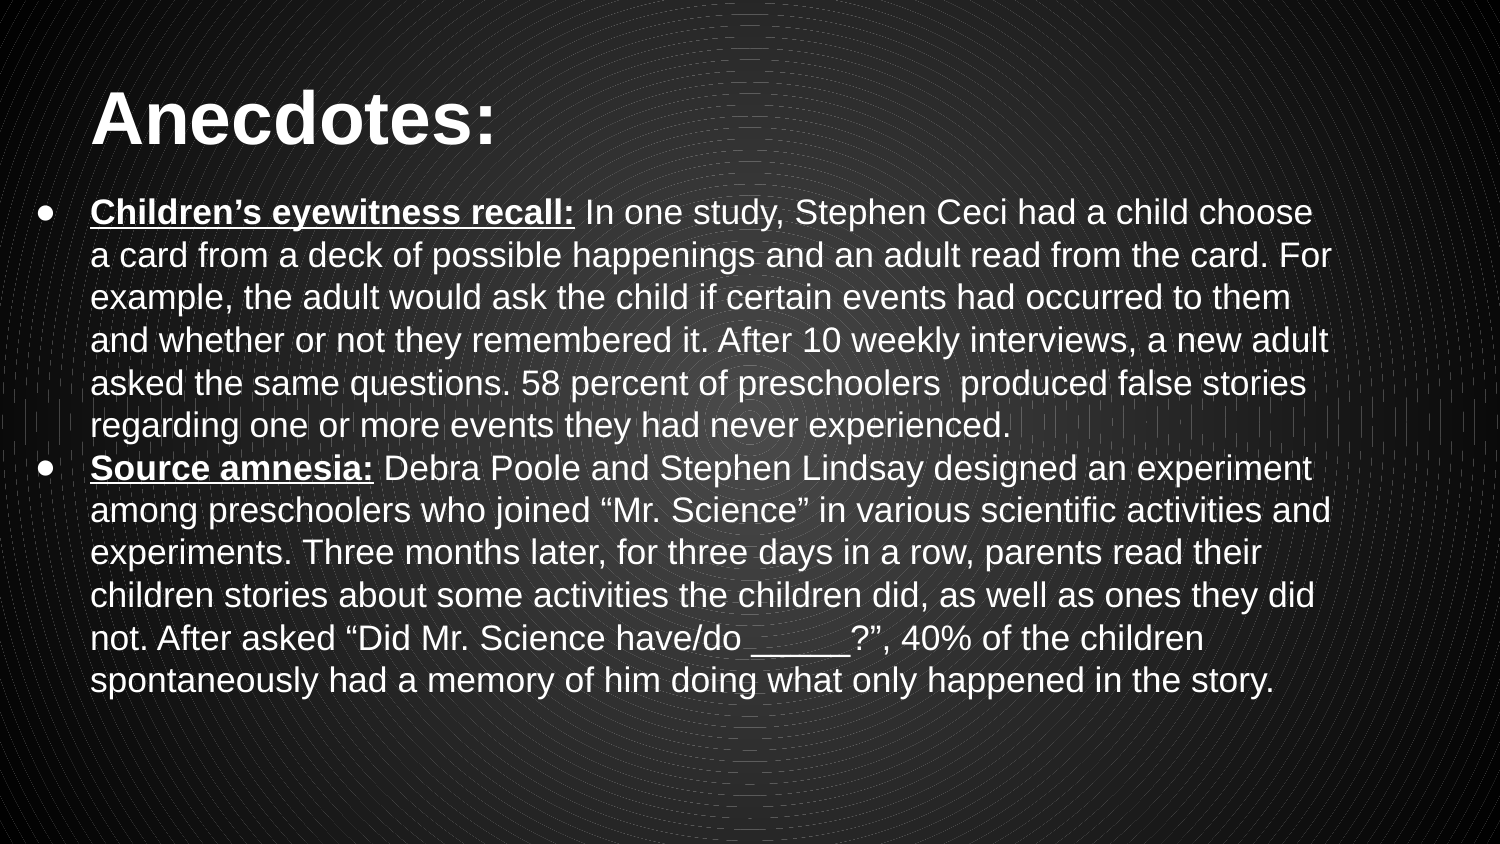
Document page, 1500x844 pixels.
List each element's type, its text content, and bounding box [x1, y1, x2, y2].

title Anecdotes: [75, 33, 1425, 175]
list Children’s eyewitness recall: In one study, Stephen Ceci had a child choose a card from a deck of possible happenings and an adult read from the card. For example, the adult would ask the child if certain events had occurred to them and whether or not they remembered it. After 10 weekly interviews, a new adult asked the same questions. 58 percent of preschoolers produced false stories regarding one or more events they had never experienced. Source amnesia: Debra Poole and Stephen Lindsay designed an experiment among preschoolers who joined “Mr. Science” in various scientific activities and experiments. Three months later, for three days in a row, parents read their children stories about some activities the children did, as well as ones they did not. After asked “Did Mr. Science have/do _____?”, 40% of the children spontaneously had a memory of him doing what only happened in the story. [0, 174, 1350, 786]
